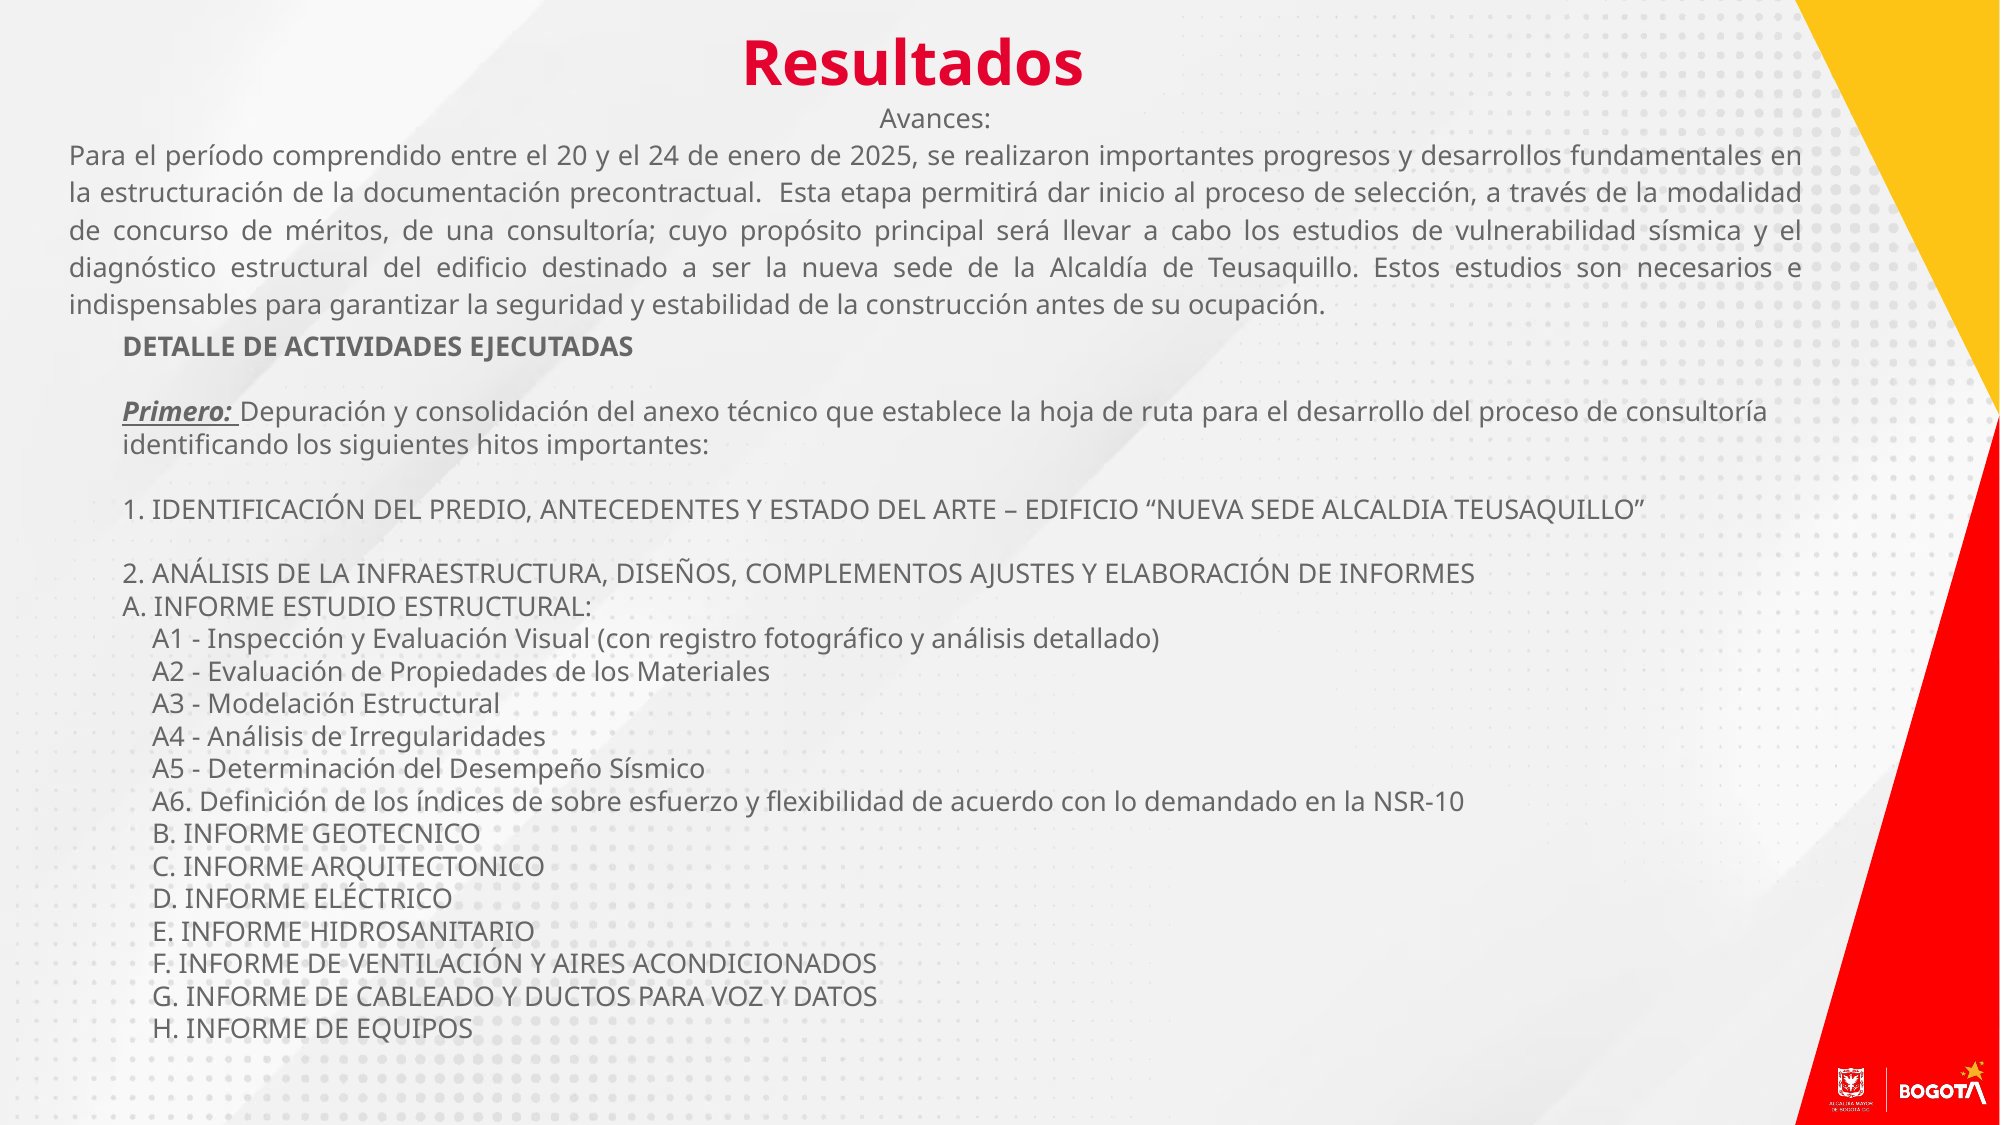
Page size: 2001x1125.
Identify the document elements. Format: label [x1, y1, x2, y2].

picture [0, 0, 1794, 1125]
text_box [1794, 0, 2000, 1125]
